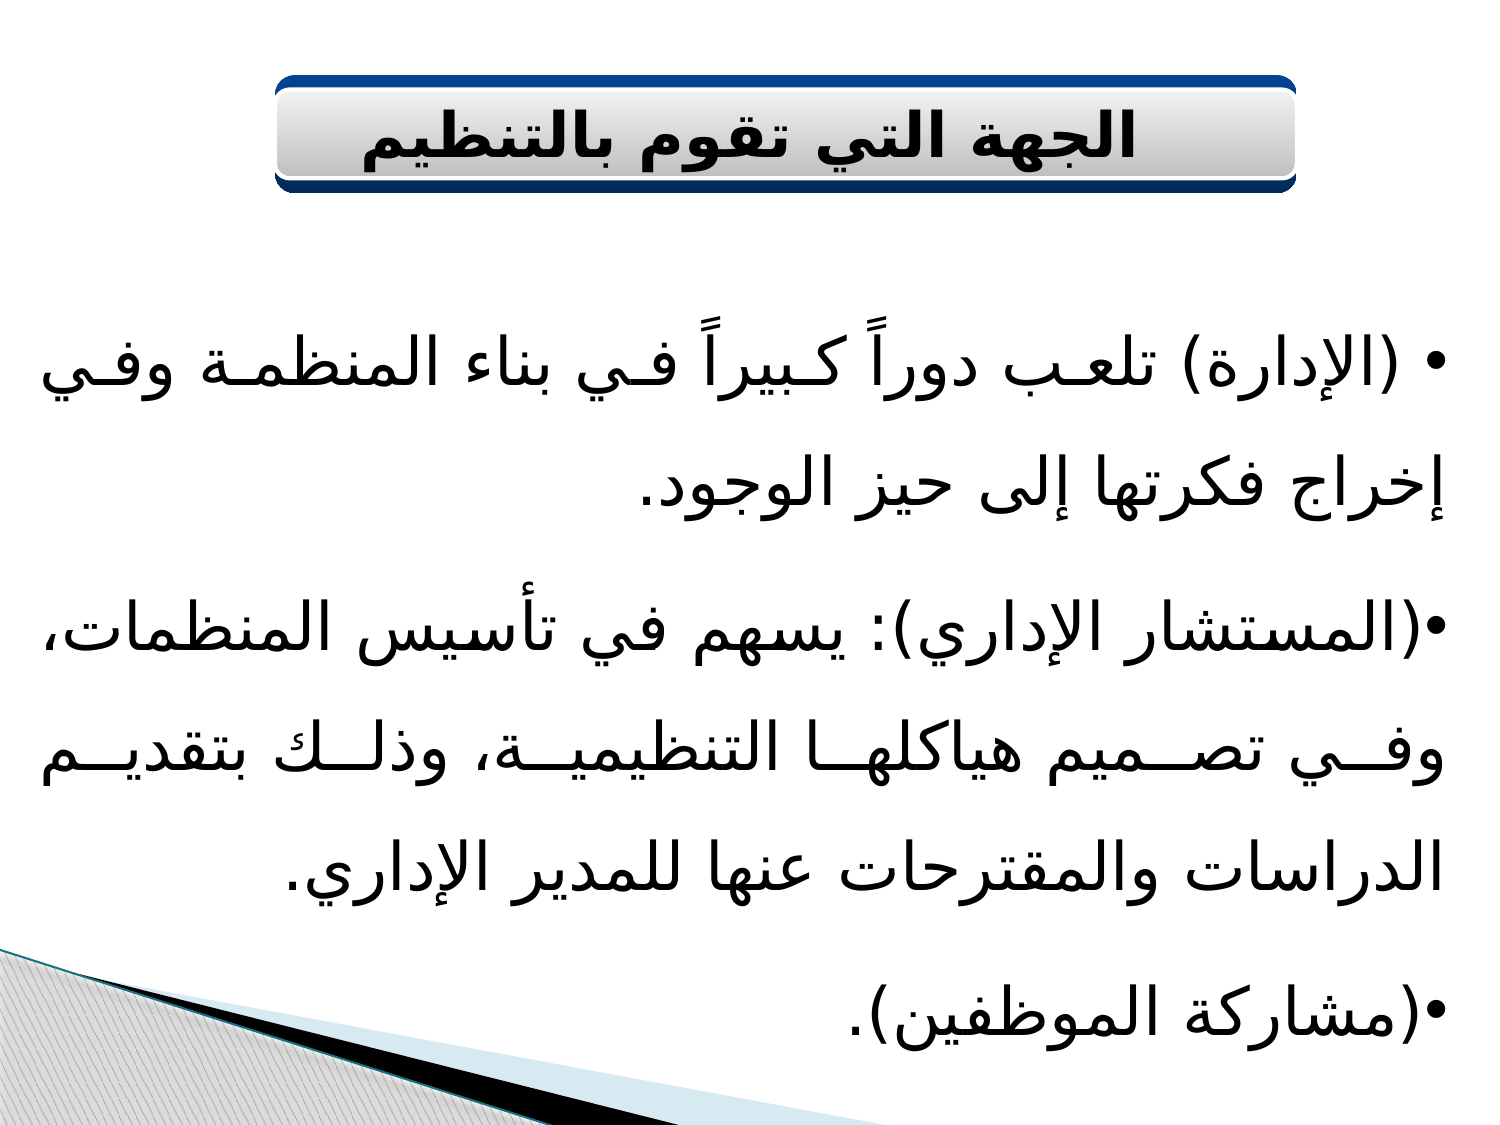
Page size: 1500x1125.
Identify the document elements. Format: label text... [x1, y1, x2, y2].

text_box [274, 74, 1298, 194]
text_box (الإدارة) تلعب دوراً كبيراً في بناء المنظمة وفي إخراج فكرتها إلى حيز الوجود. (المستشار الإداري): يسهم في تأسيس المنظمات، وفي تصميم هياكلها التنظيمية، وذلك بتقديم الدراسات والمقترحات عنها للمدير الإداري. (مشاركة الموظفين). [24, 271, 1463, 1057]
